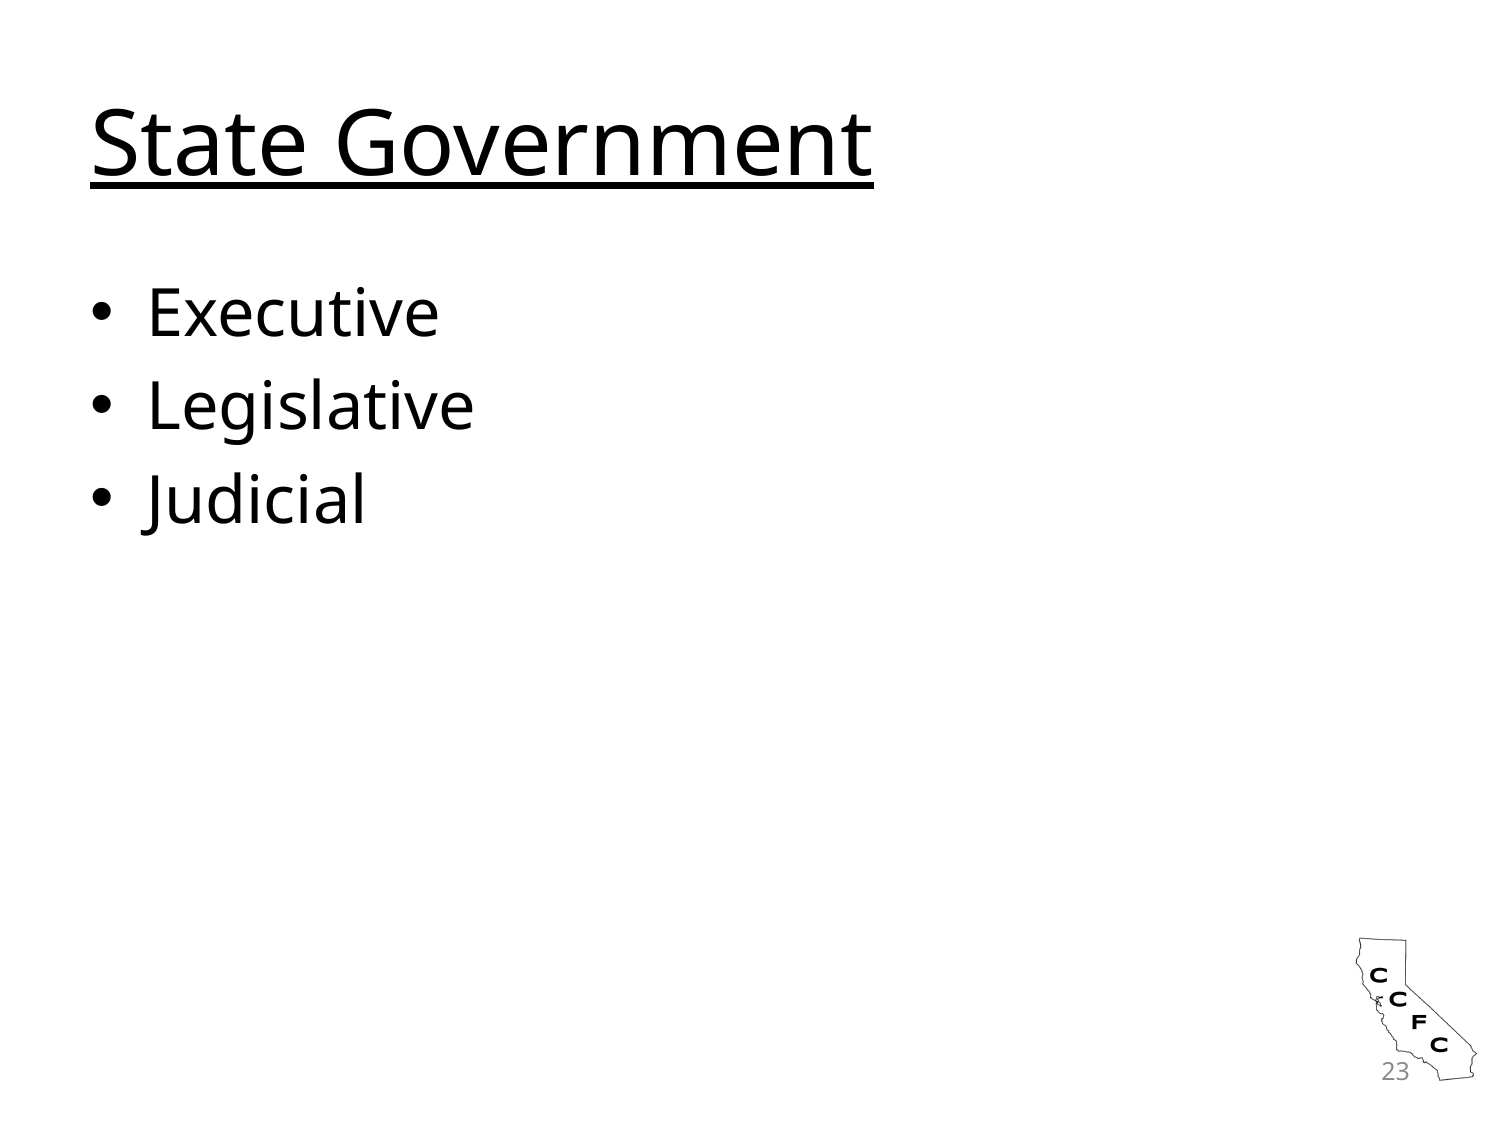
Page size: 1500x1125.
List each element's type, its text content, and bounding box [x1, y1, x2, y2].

list Executive Legislative Judicial [75, 262, 1425, 1005]
slide_number 23 [1074, 1042, 1425, 1103]
picture [1350, 934, 1480, 1085]
title State Government [75, 45, 1425, 233]
